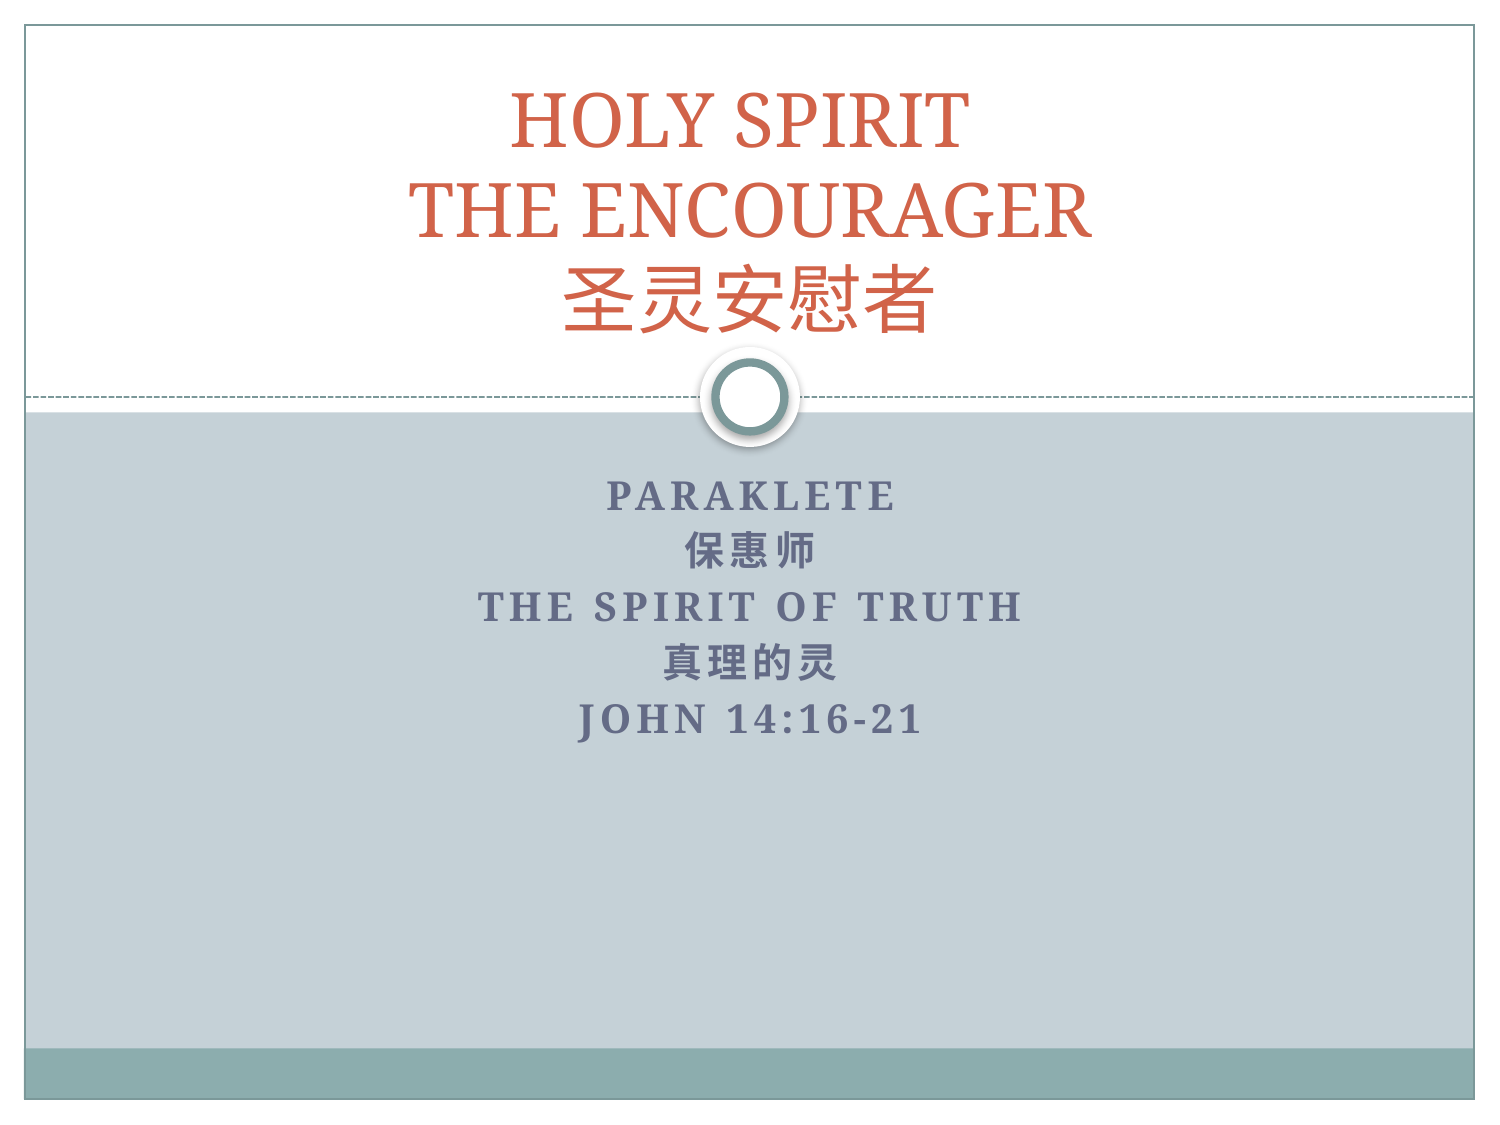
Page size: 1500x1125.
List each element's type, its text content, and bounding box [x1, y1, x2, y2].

subtitle ParakletE 保惠师 The Spirit of Truth 真理的灵 John 14:16-21 [225, 462, 1275, 750]
title HOLY SPIRIT THE ENCOURAGER 圣灵安慰者 [112, 62, 1388, 350]
